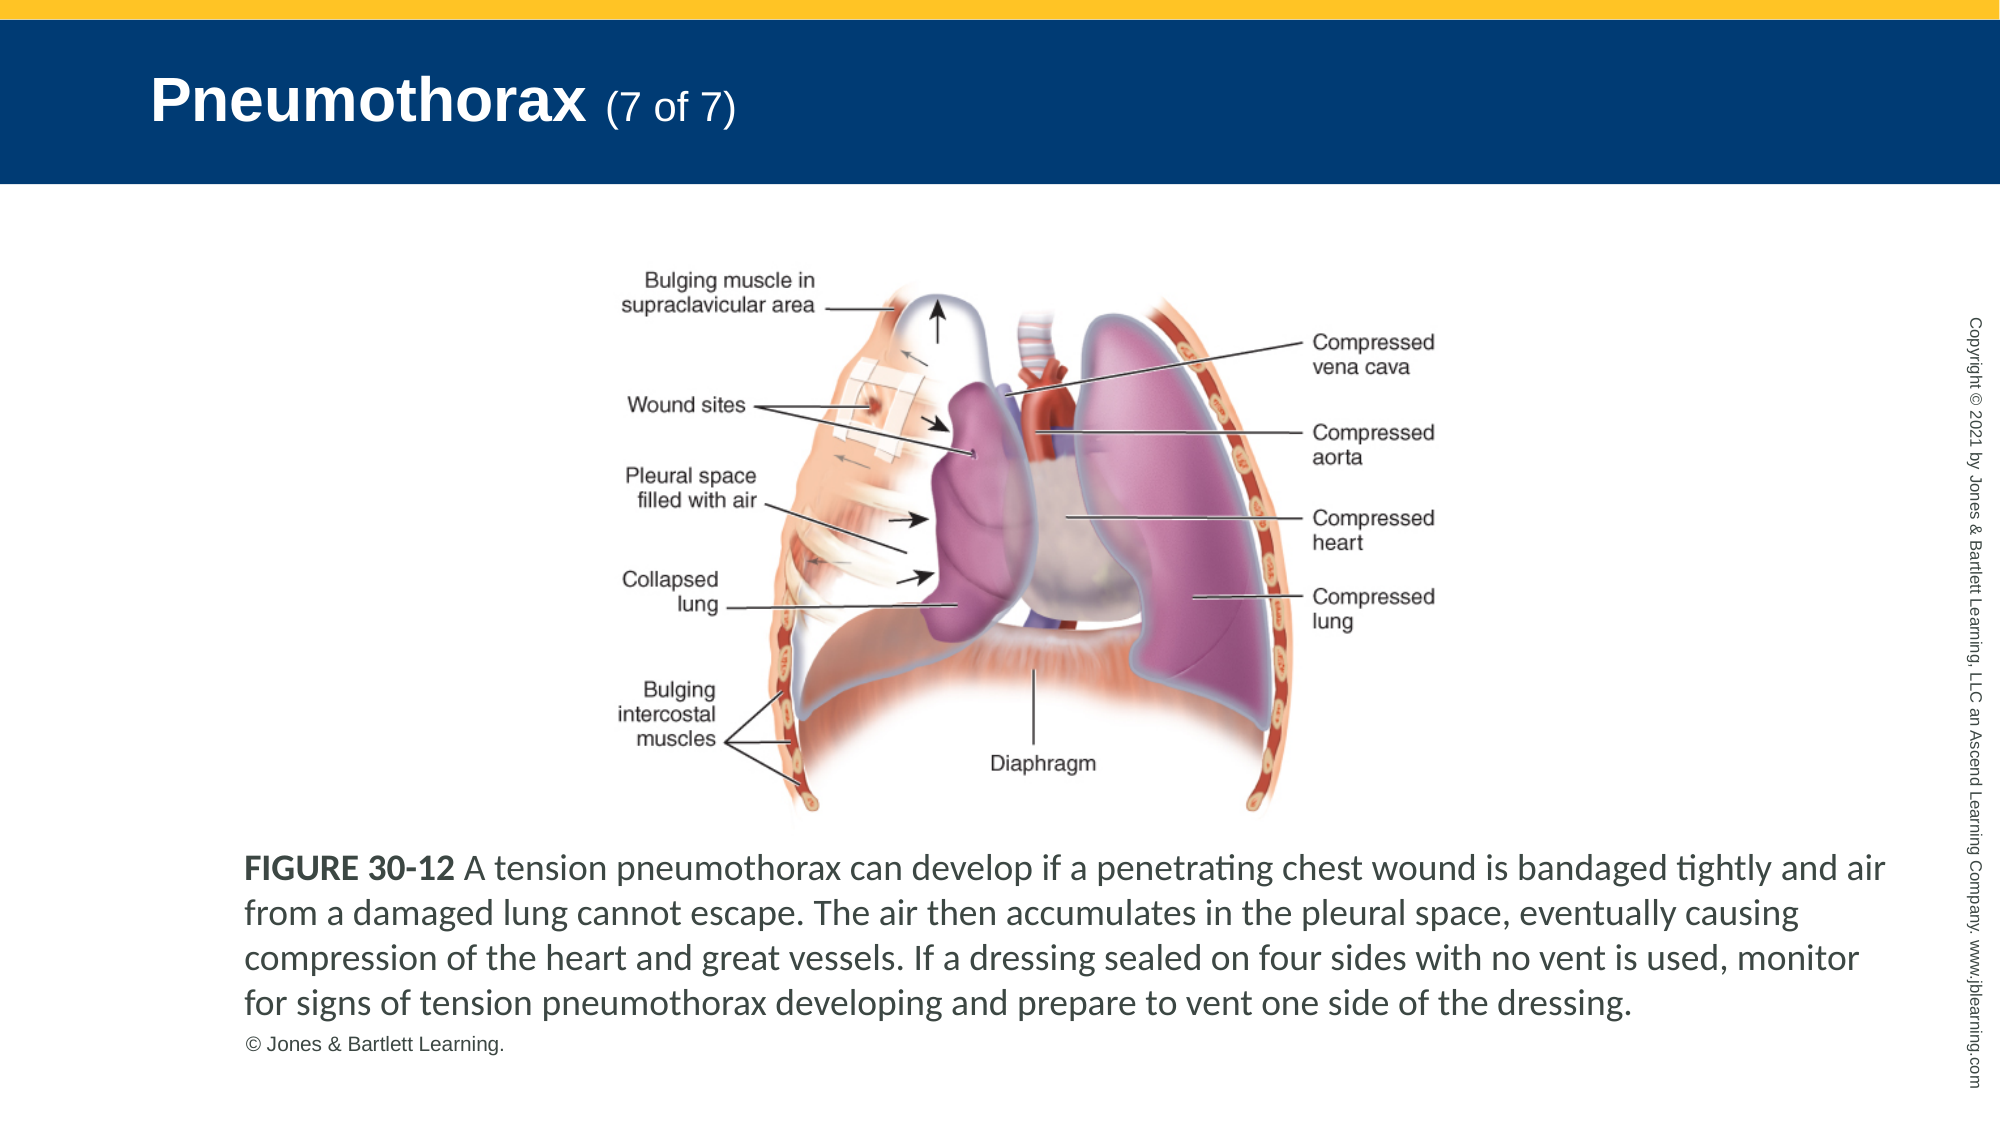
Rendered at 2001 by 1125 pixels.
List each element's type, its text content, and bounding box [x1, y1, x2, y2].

text_box © Jones & Bartlett Learning. [231, 1023, 520, 1064]
picture [603, 241, 1454, 837]
text_box FIGURE 30-12 A tension pneumothorax can develop if a penetrating chest wound is bandaged tightly and air from a damaged lung cannot escape. The air then accumulates in the pleural space, eventually causing compression of the heart and great vessels. If a dressing sealed on four sides with no vent is used, monitor for signs of tension pneumothorax developing and prepare to vent one side of the dressing. [229, 835, 1922, 1031]
title Pneumothorax (7 of 7) [0, 19, 2000, 185]
